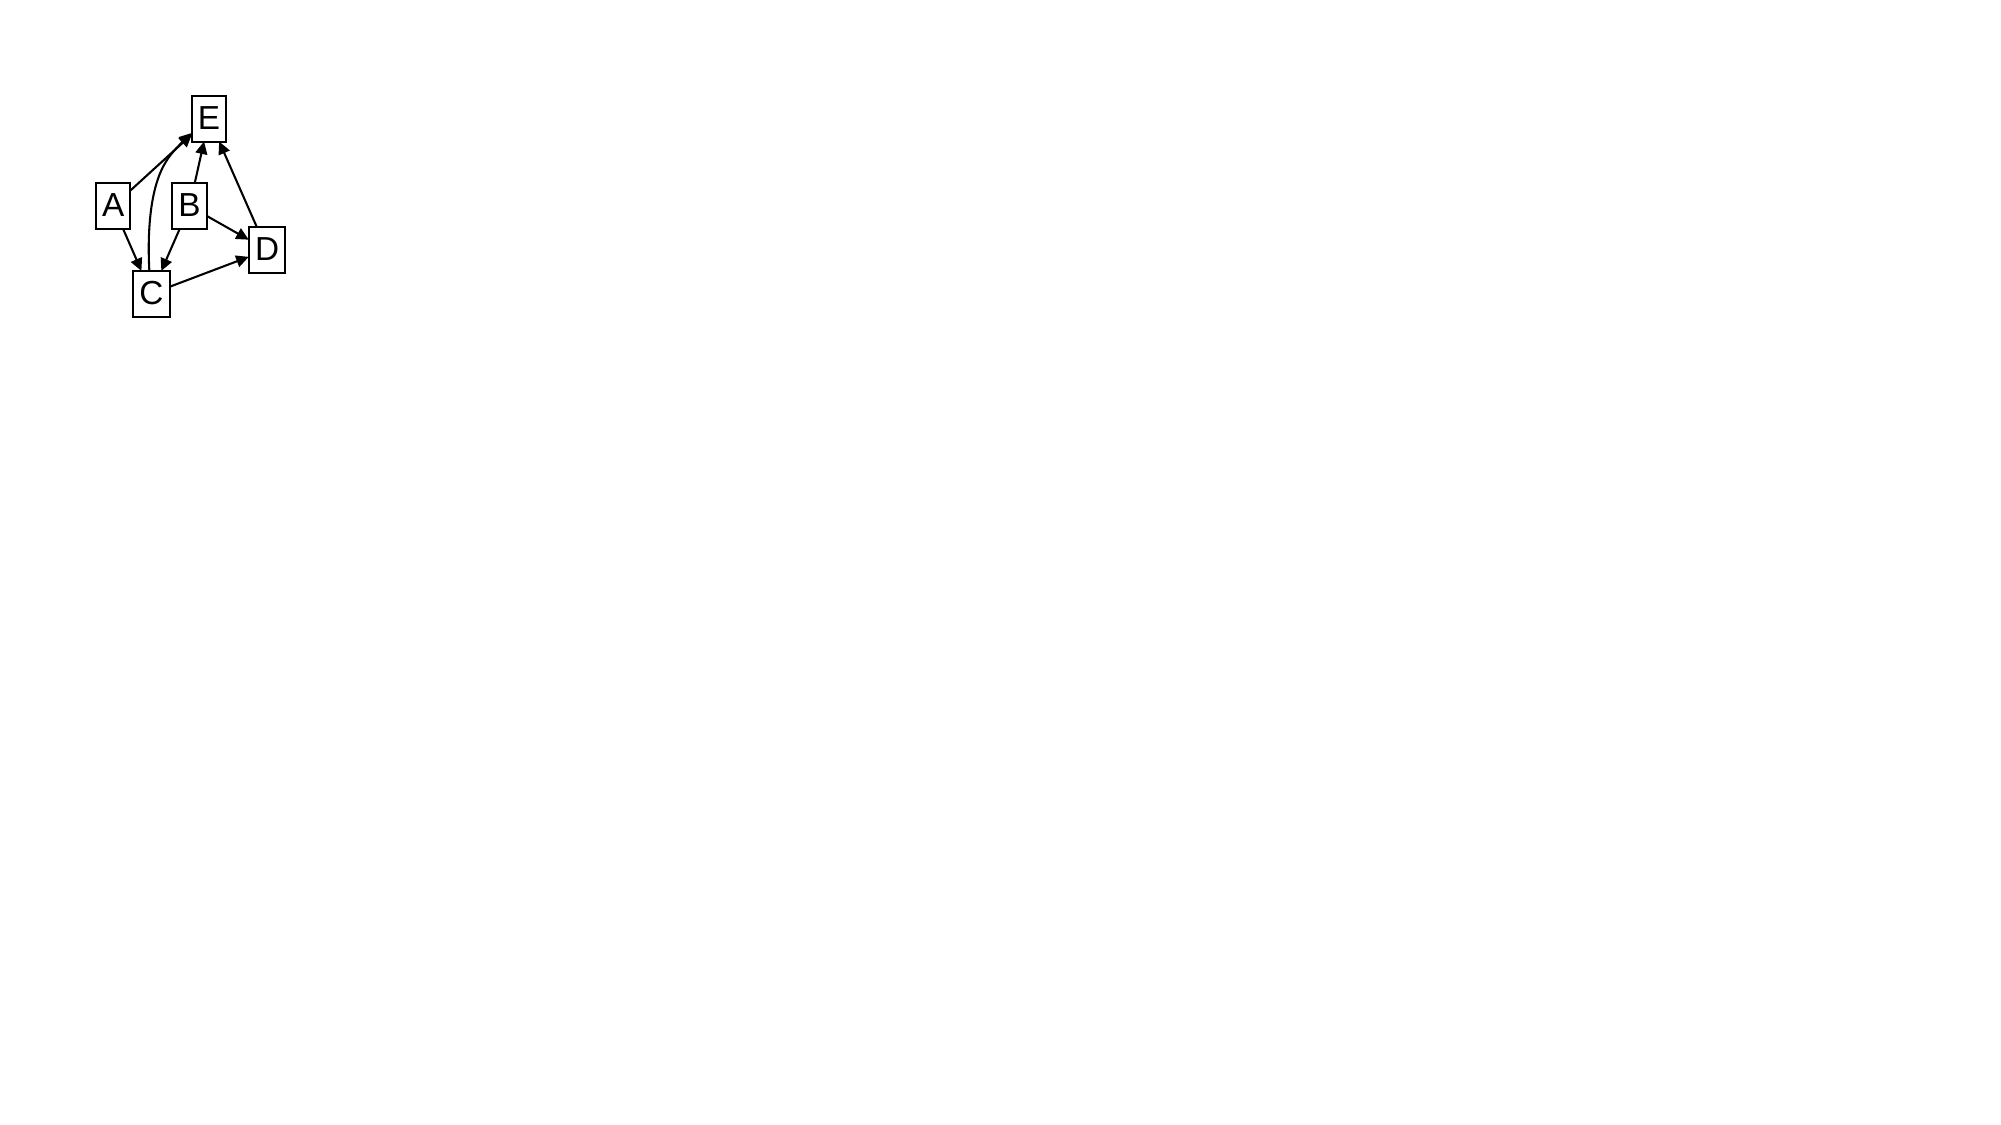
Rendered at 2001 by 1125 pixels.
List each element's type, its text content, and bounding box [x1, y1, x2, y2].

text_box D [248, 226, 286, 273]
text_box [74, 74, 307, 338]
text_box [219, 141, 257, 227]
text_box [161, 229, 180, 271]
text_box [148, 191, 174, 271]
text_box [206, 216, 249, 240]
text_box C [133, 270, 170, 317]
text_box A [95, 183, 131, 230]
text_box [130, 134, 192, 191]
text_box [169, 256, 249, 287]
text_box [194, 141, 204, 184]
text_box E [191, 95, 227, 142]
text_box B [172, 183, 207, 230]
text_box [123, 229, 142, 271]
